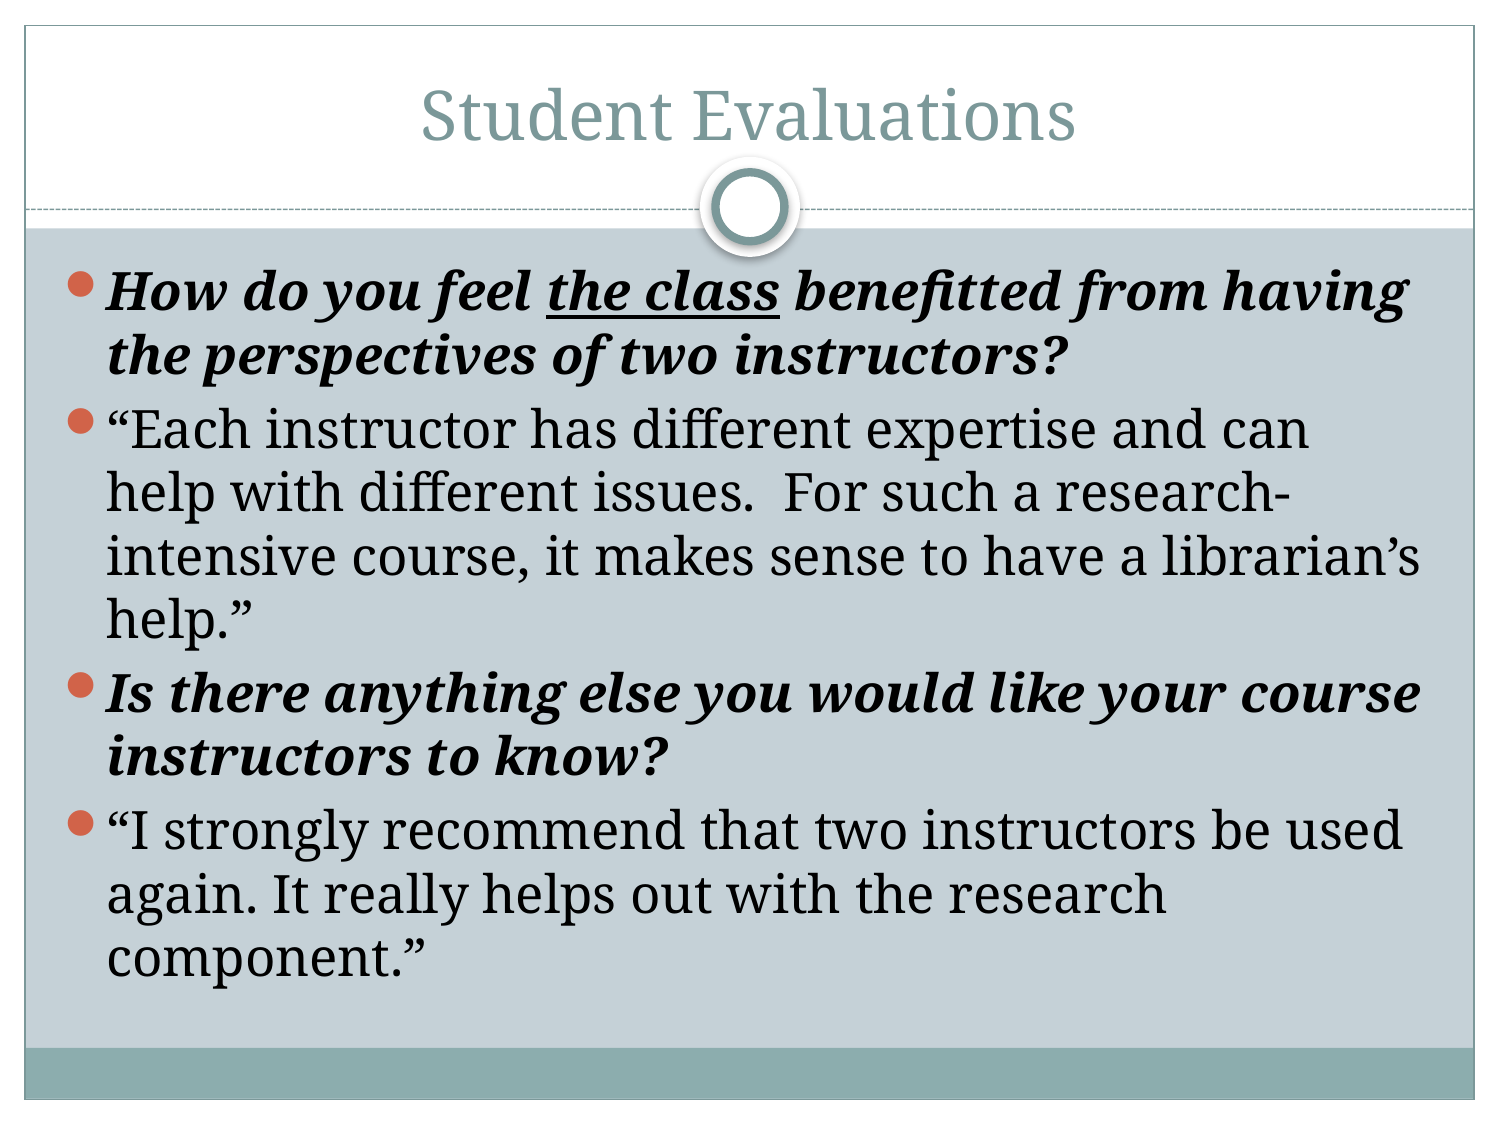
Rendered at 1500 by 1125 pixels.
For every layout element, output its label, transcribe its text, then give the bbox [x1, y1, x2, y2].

title Student Evaluations [49, 37, 1450, 162]
list How do you feel the class benefitted from having the perspectives of two instructors? “Each instructor has different expertise and can help with different issues. For such a research-intensive course, it makes sense to have a librarian’s help.” Is there anything else you would like your course instructors to know? “I strongly recommend that two instructors be used again. It really helps out with the research component.” [49, 250, 1445, 1001]
